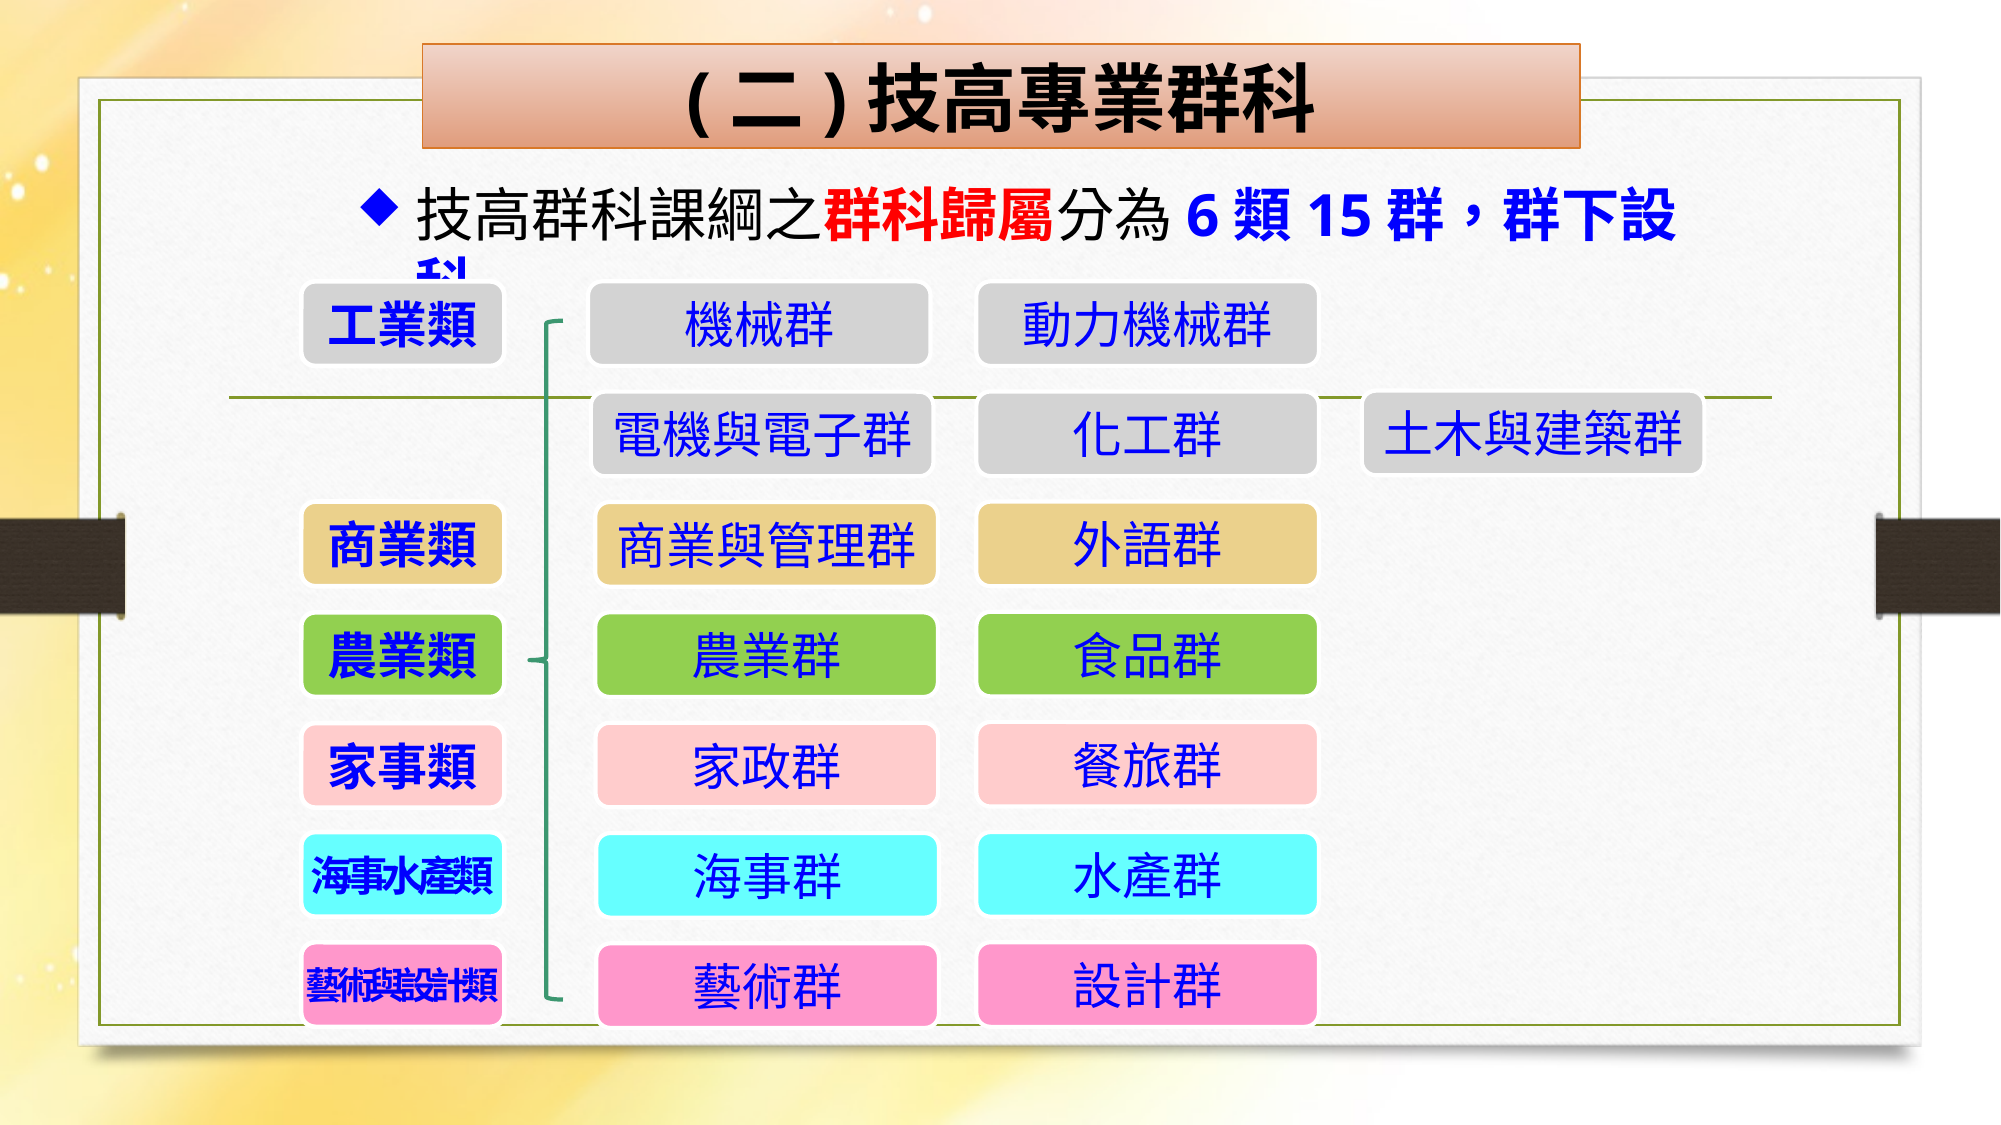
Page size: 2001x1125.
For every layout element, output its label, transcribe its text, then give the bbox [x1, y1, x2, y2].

text_box 家政群 [593, 720, 941, 810]
text_box 設計群 [974, 940, 1322, 1029]
text_box 海事水產類 [299, 829, 507, 919]
text_box 技高群科課綱之群科歸屬分為6類15群，群下設科 [350, 172, 1697, 252]
text_box 商業類 [299, 499, 507, 589]
text_box 農業群 [593, 610, 940, 700]
text_box 化工群 [974, 389, 1322, 479]
text_box (二)技高專業群科 [422, 43, 1581, 149]
text_box [527, 318, 564, 1002]
text_box 外語群 [974, 499, 1322, 589]
text_box 工業類 [299, 279, 507, 369]
text_box 水產群 [974, 829, 1322, 919]
text_box 藝術群 [594, 941, 942, 1031]
text_box 家事類 [299, 720, 507, 810]
text_box 動力機械群 [974, 279, 1322, 369]
text_box 海事群 [594, 830, 942, 920]
text_box 藝術與設計類 [299, 940, 507, 1029]
text_box 土木與建築群 [1359, 388, 1707, 478]
text_box 食品群 [974, 609, 1322, 699]
text_box 電機與電子群 [588, 389, 936, 479]
picture [0, 0, 2001, 1125]
text_box 農業類 [299, 610, 507, 700]
text_box 餐旅群 [974, 719, 1322, 809]
text_box 機械群 [585, 279, 933, 369]
text_box 商業與管理群 [593, 499, 940, 589]
